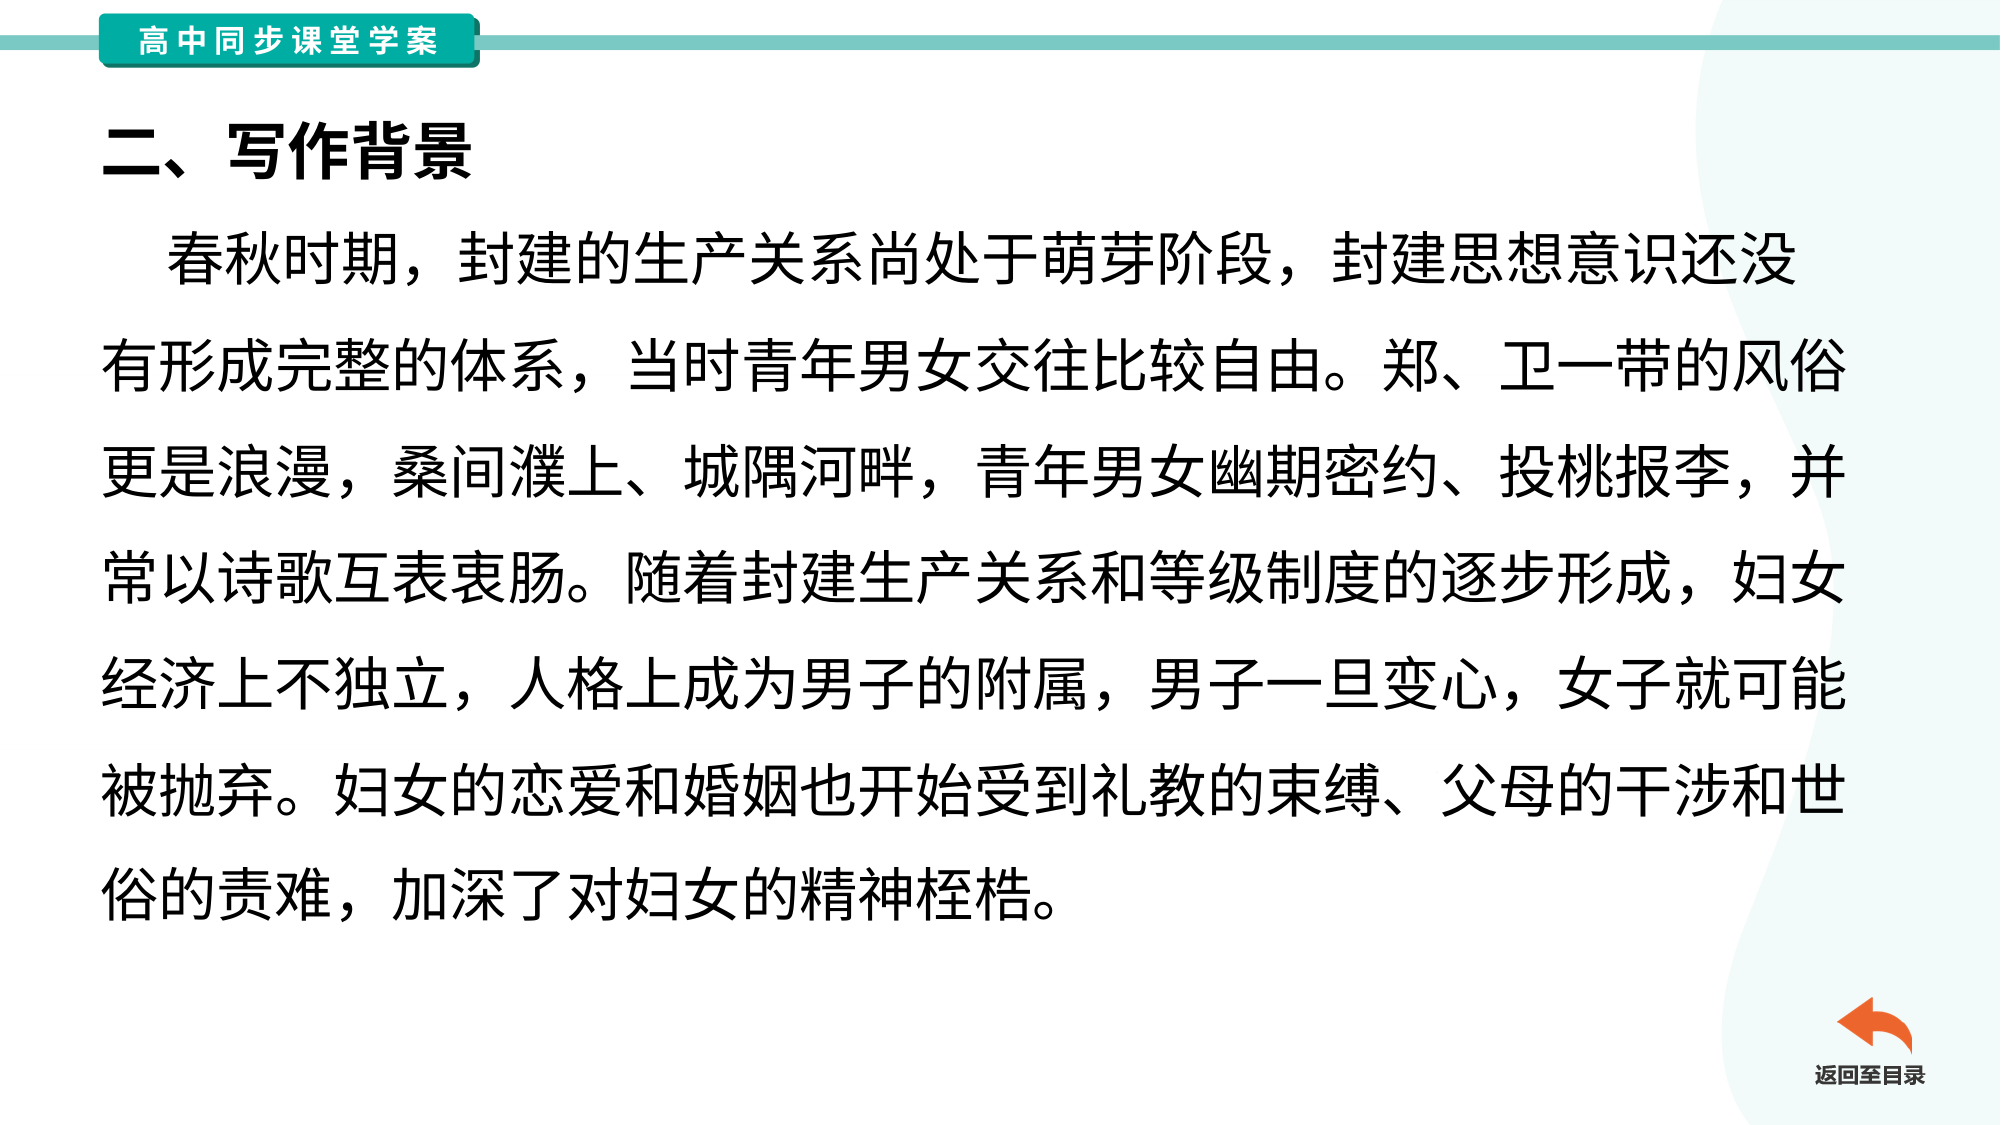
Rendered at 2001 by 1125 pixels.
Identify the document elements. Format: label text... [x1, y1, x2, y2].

text_box 春秋时期，封建的生产关系尚处于萌芽阶段，封建思想意识还没 有形成完整的体系，当时青年男女交往比较自由。郑、卫一带的风俗 更是浪漫，桑间濮上、城隅河畔，青年男女幽期密约、投桃报李，并 常以诗歌互表衷肠。随着封建生产关系和等级制度的逐步形成，妇女 经济上不独立，人格上成为男子的附属，男子一旦变心，女子就可能 被抛弃。妇女的恋爱和婚姻也开始受到礼教的束缚、父母的干涉和世 俗的责难，加深了对妇女的精神桎梏。 [100, 186, 1899, 917]
text_box 二、写作背景 [100, 76, 1899, 186]
picture [0, 0, 2000, 1125]
